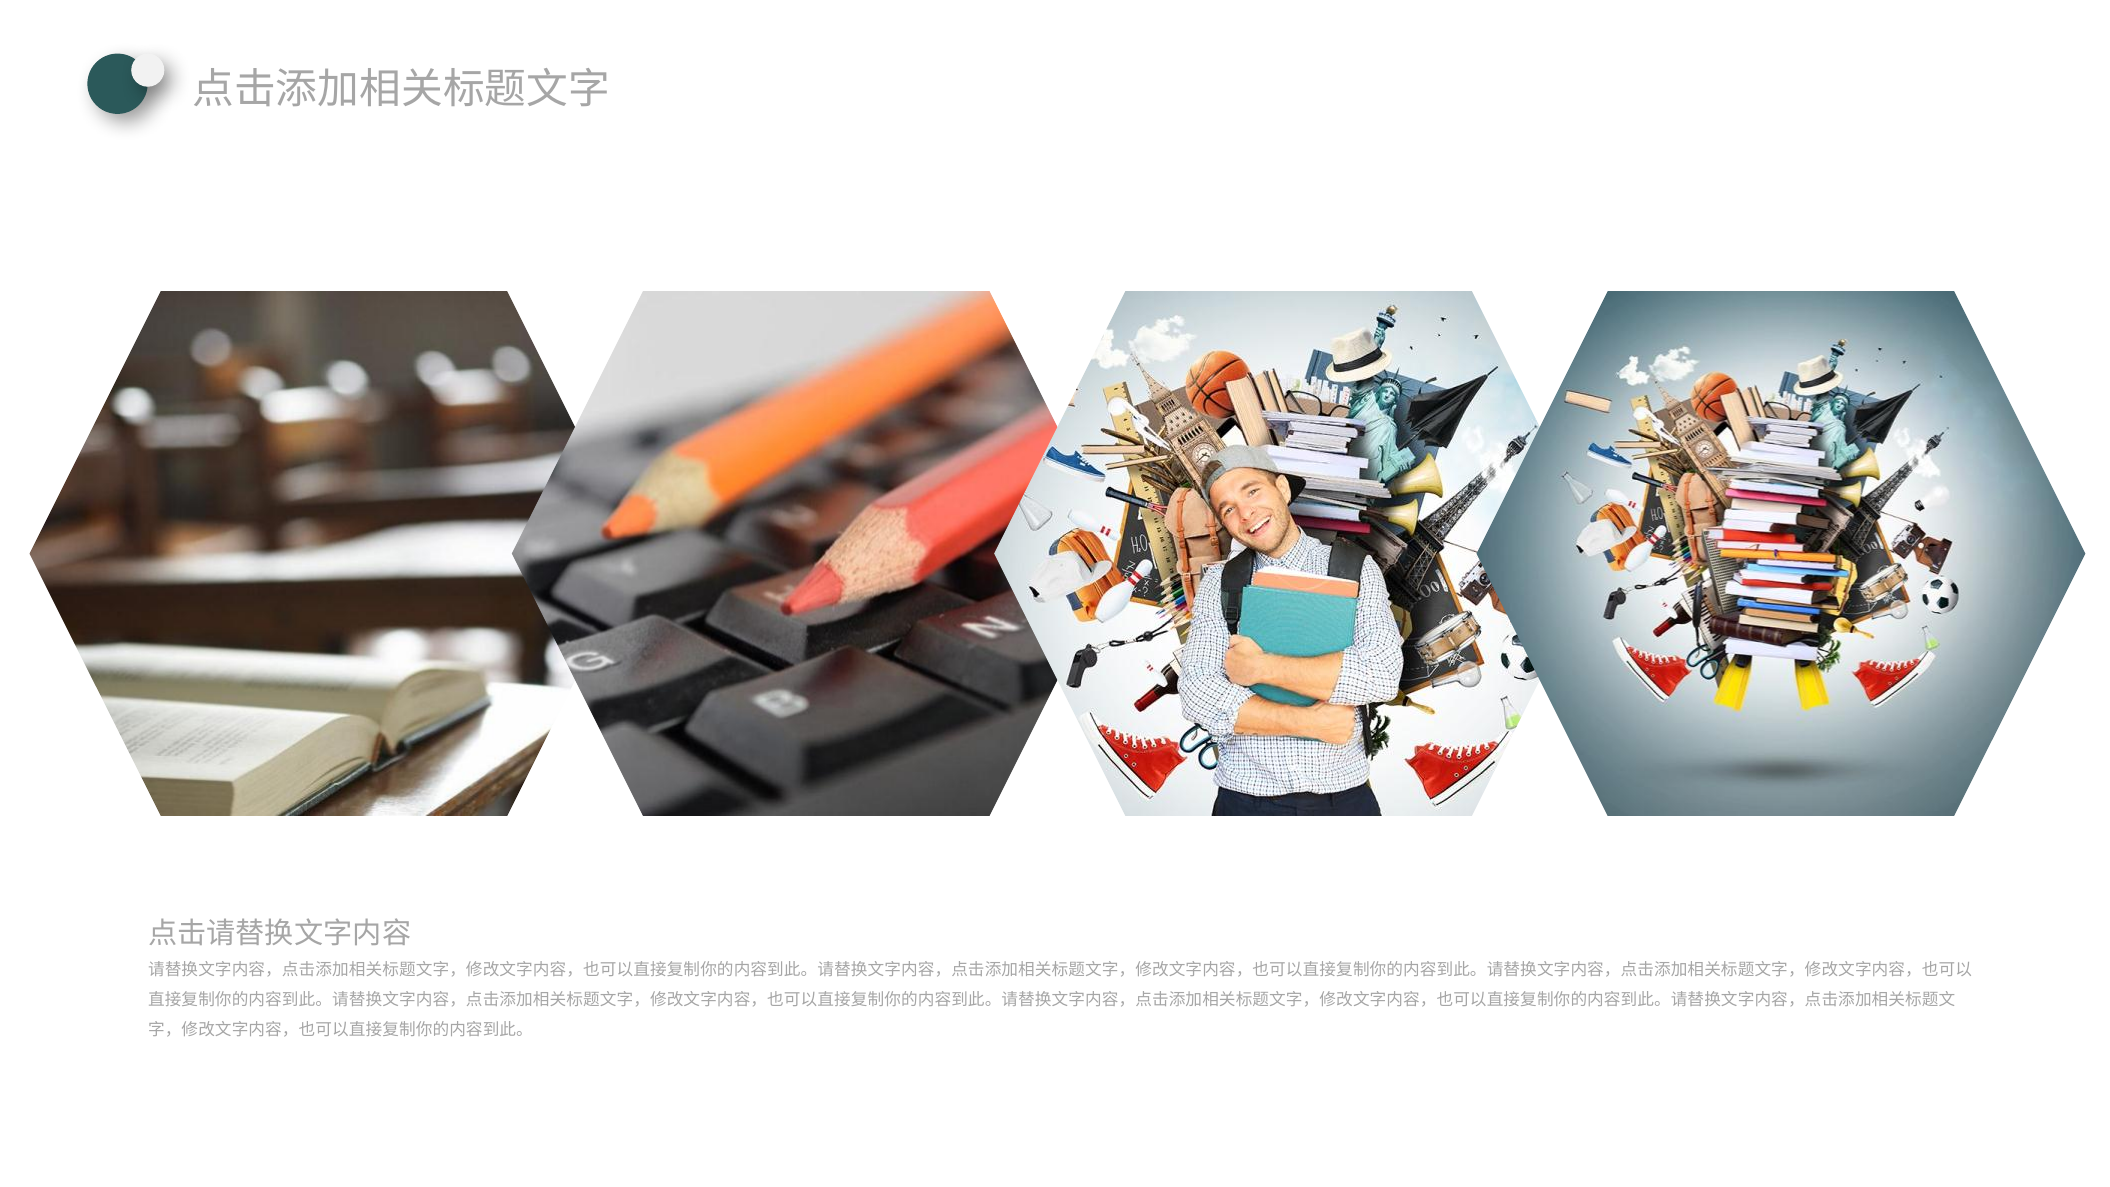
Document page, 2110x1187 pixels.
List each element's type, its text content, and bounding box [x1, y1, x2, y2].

text_box [28, 290, 575, 817]
text_box [86, 52, 142, 115]
text_box [130, 52, 166, 88]
text_box [510, 290, 1057, 817]
text_box 点击请替换文字内容 请替换文字内容，点击添加相关标题文字，修改文字内容，也可以直接复制你的内容到此。请替换文字内容，点击添加相关标题文字，修改文字内容，也可以直接复制你的内容到此。请替换文字内容，点击添加相关标题文字，修改文字内容，也可以直接复制你的内容到此。请替换文字内容，点击添加相关标题文字，修改文字内容，也可以直接复制你的内容到此。请替换文字内容，点击添加相关标题文字，修改文字内容，也可以直接复制你的内容到此。请替换文字内容，点击添加相关标题文字，修改文字内容，也可以直接复制你的内容到此。 [133, 889, 1993, 1047]
text_box 点击添加相关标题文字 [176, 53, 680, 114]
text_box [993, 290, 1540, 817]
text_box [1475, 290, 2087, 817]
